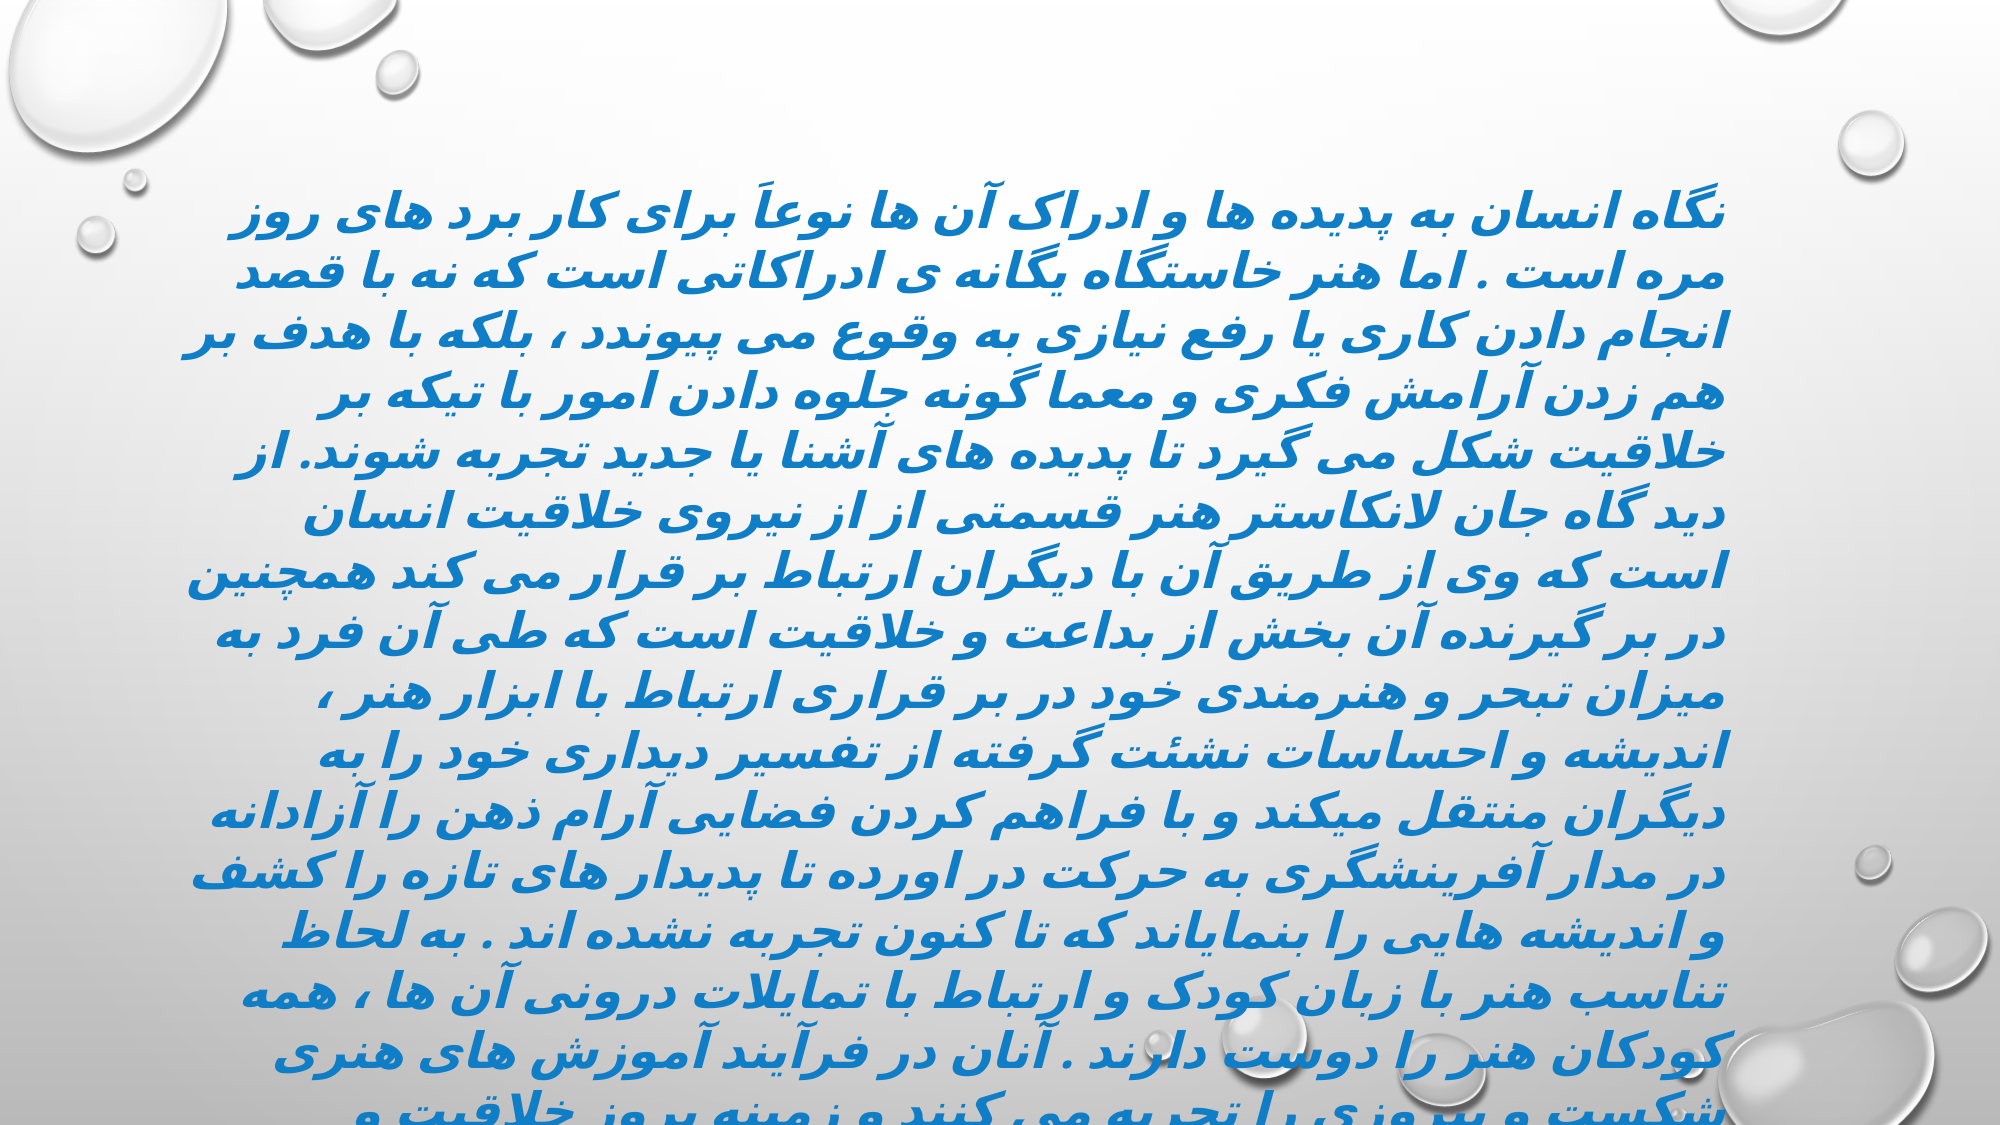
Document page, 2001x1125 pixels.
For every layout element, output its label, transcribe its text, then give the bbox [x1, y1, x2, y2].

picture [0, 0, 2000, 1125]
text_box نگاه انسان به پدیده ها و ادراک آن ها نوعاَ برای کار برد های روز مره است . اما هنر خاستگاه یگانه ی ادراکاتی است که نه با قصد انجام دادن کاری یا رفع نیازی به وقوع می پیوندد ، بلکه با هدف بر هم زدن آرامش فکری و معما گونه جلوه دادن امور با تیکه بر خلاقیت شکل می گیرد تا پدیده های آشنا یا جدید تجربه شوند. از دید گاه جان لانکاستر هنر قسمتی از از نیروی خلاقیت انسان است که وی از طریق آن با دیگران ارتباط بر قرار می کند همچنین در بر گیرنده آن بخش از بداعت و خلاقیت است که طی آن فرد به میزان تبحر و هنرمندی خود در بر قراری ارتباط با ابزار هنر ، اندیشه و احساسات نشئت گرفته از تفسیر دیداری خود را به دیگران منتقل میکند و با فراهم کردن فضایی آرام ذهن را آزادانه در مدار آفرینشگری به حرکت در اورده تا پدیدار های تازه را کشف و اندیشه هایی را بنمایاند که تا کنون تجربه نشده اند . به لحاظ تناسب هنر با زبان کودک و ارتباط با تمایلات درونی آن ها ، همه کودکان هنر را دوست دارند . آنان در فرآیند آموزش های هنری شکست و پیروزی را تجربه می کنند و زمینه بروز خلاقیت و احساسات آن ها فراهم می شود . [161, 171, 1741, 1125]
